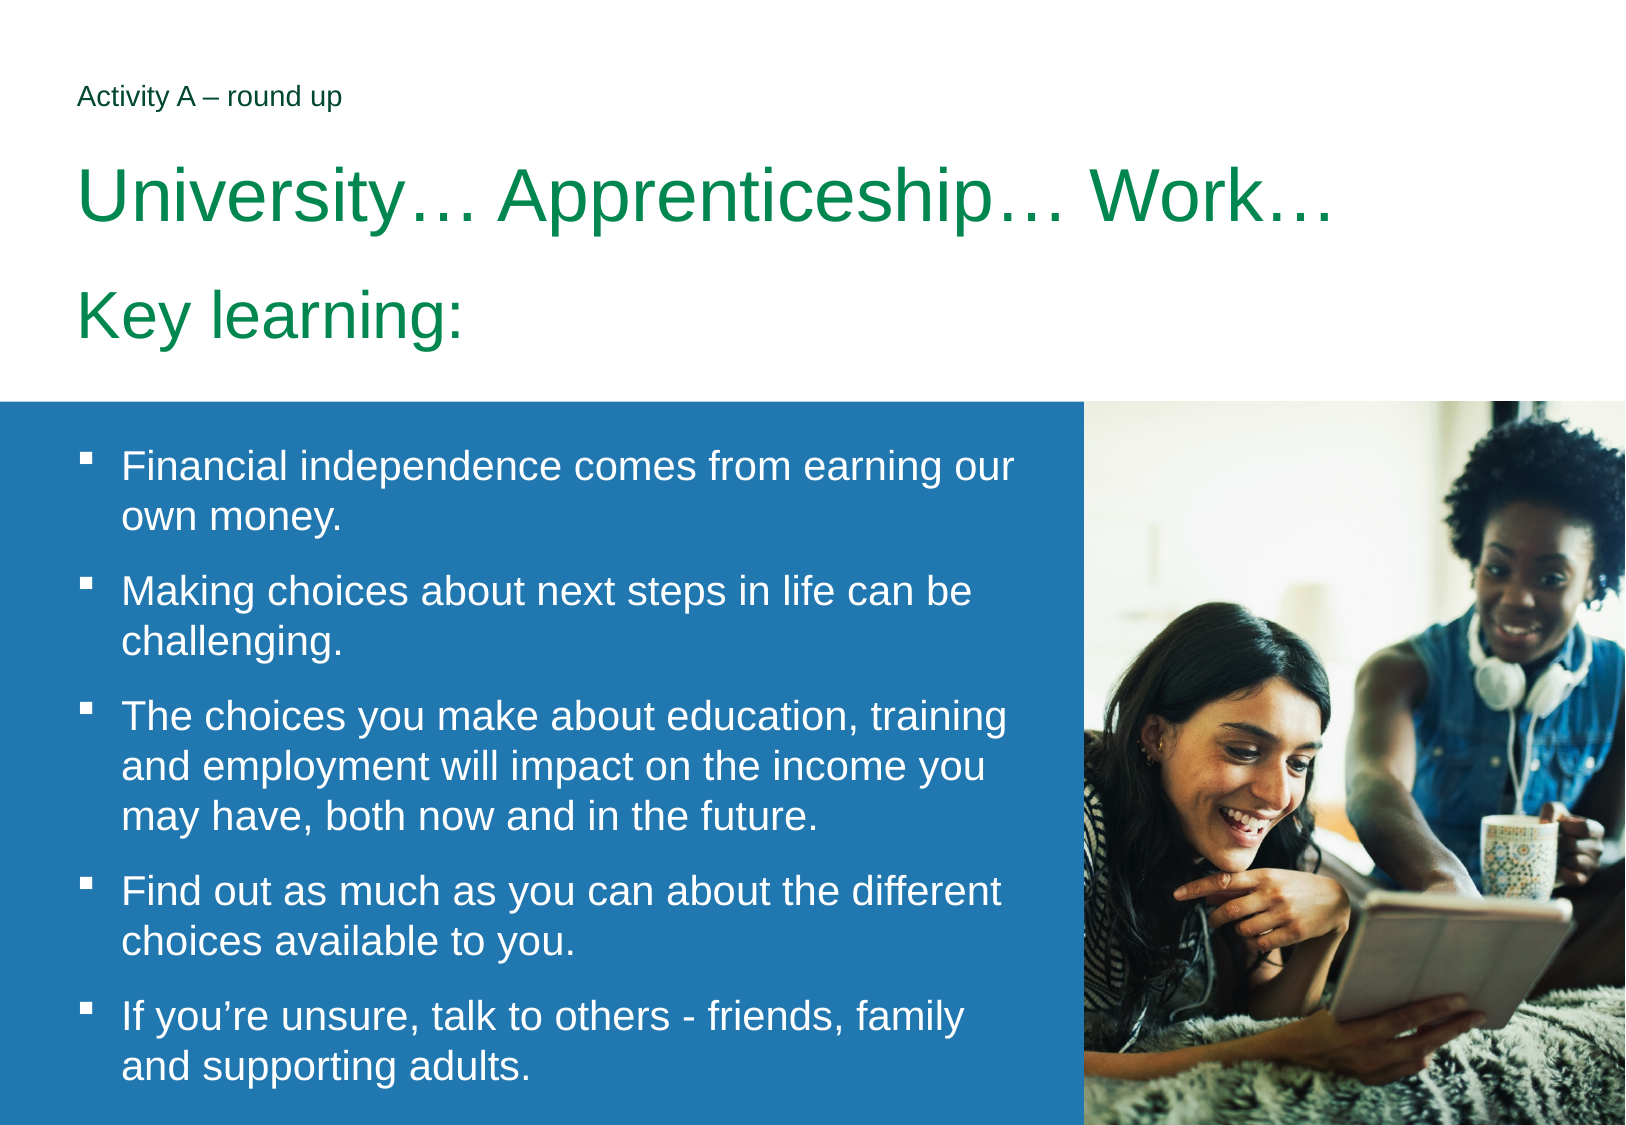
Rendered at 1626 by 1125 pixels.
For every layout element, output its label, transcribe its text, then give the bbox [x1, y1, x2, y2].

picture [1083, 401, 1625, 1125]
title Activity A – round up University… Apprenticeship… Work… Key learning: [76, 76, 1625, 401]
text_box Financial independence comes from earning our own money. Making choices about next steps in life can be challenging. The choices you make about education, training and employment will impact on the income you may have, both now and in the future. Find out as much as you can about the different choices available to you. If you’re unsure, talk to others - friends, family and supporting adults. [0, 401, 1081, 1125]
